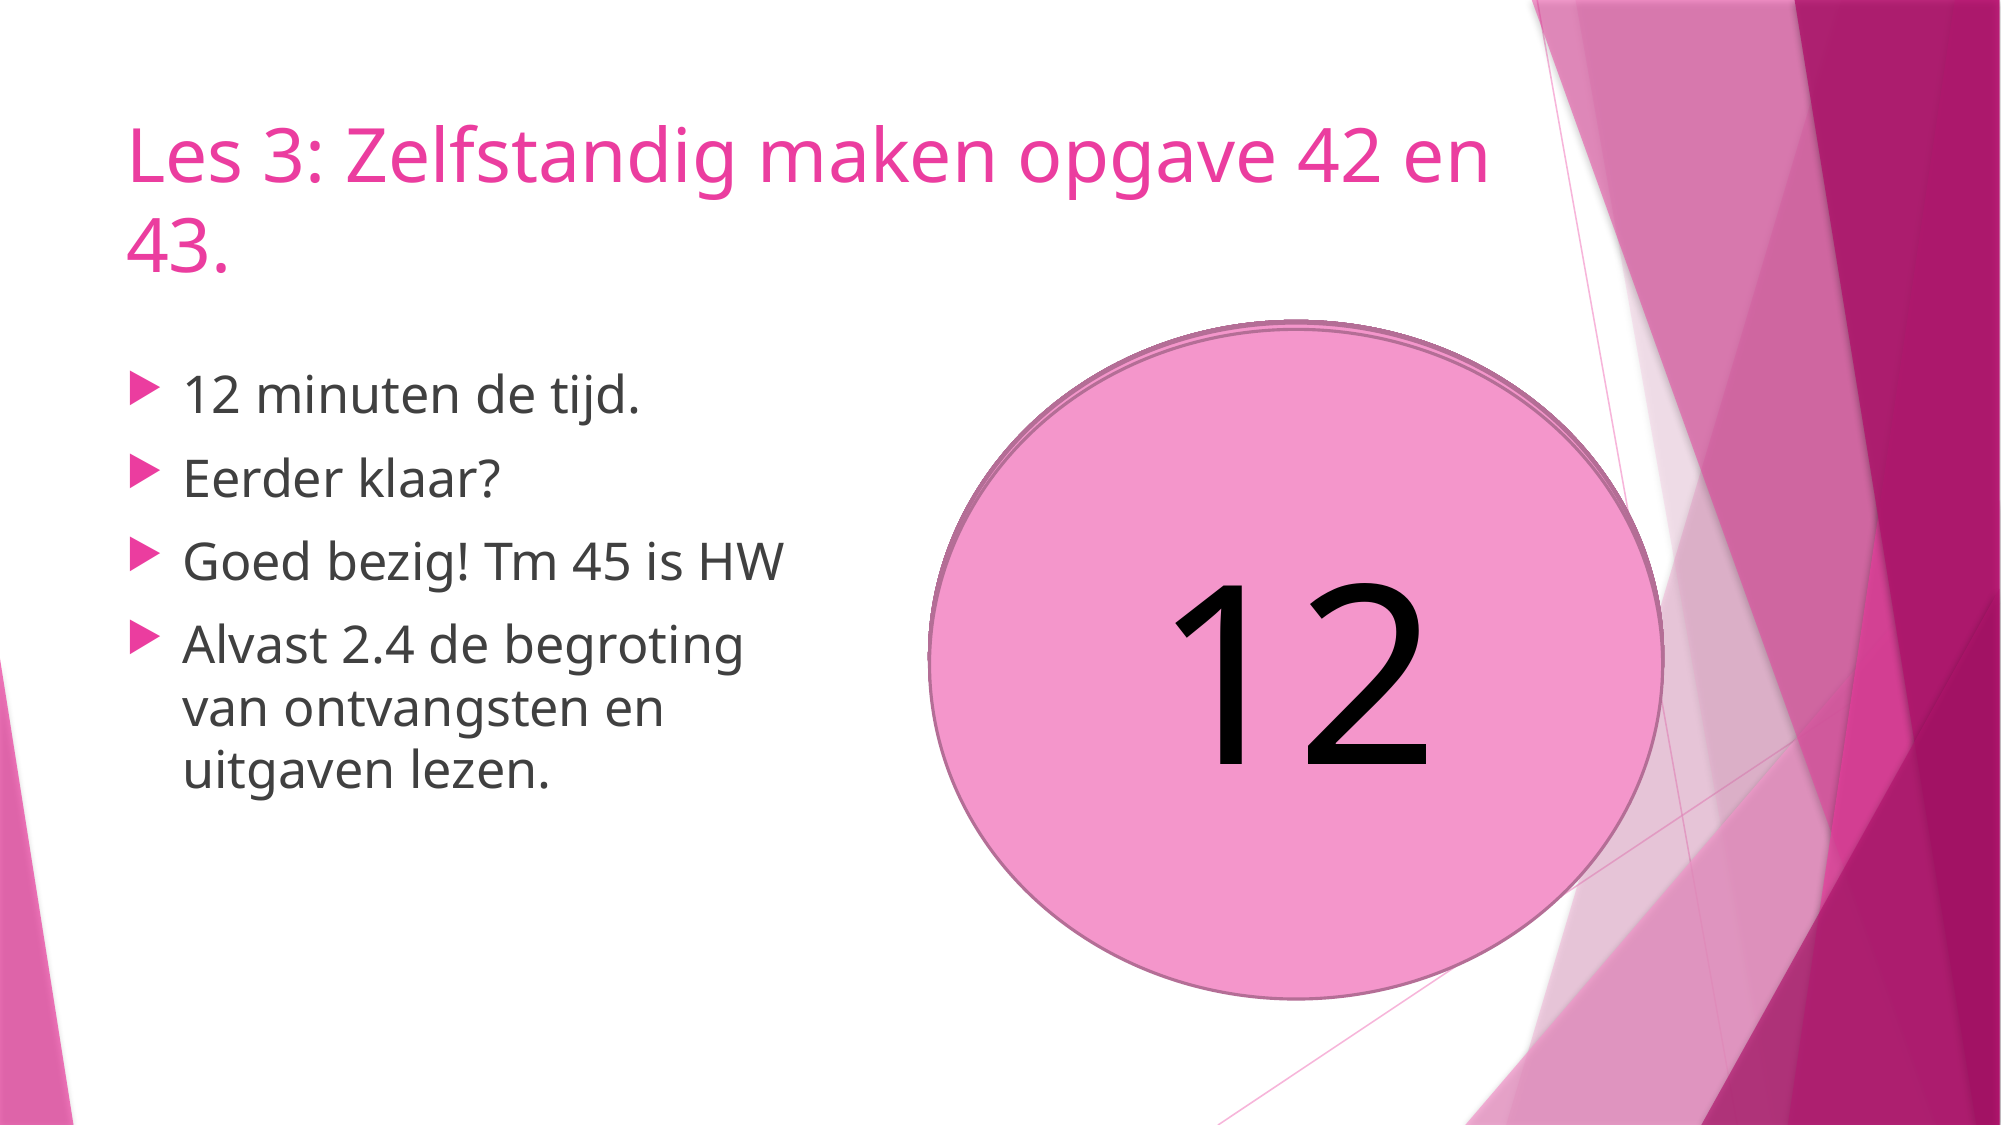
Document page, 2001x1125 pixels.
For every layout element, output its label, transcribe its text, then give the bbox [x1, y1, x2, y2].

list 12 minuten de tijd. Eerder klaar? Goed bezig! Tm 45 is HW Alvast 2.4 de begroting van ontvangsten en uitgaven lezen. [111, 354, 831, 962]
text_box 11 [930, 321, 1662, 621]
title Les 3: Zelfstandig maken opgave 42 en 43. [111, 99, 1522, 317]
text_box 12 [927, 327, 1665, 1001]
